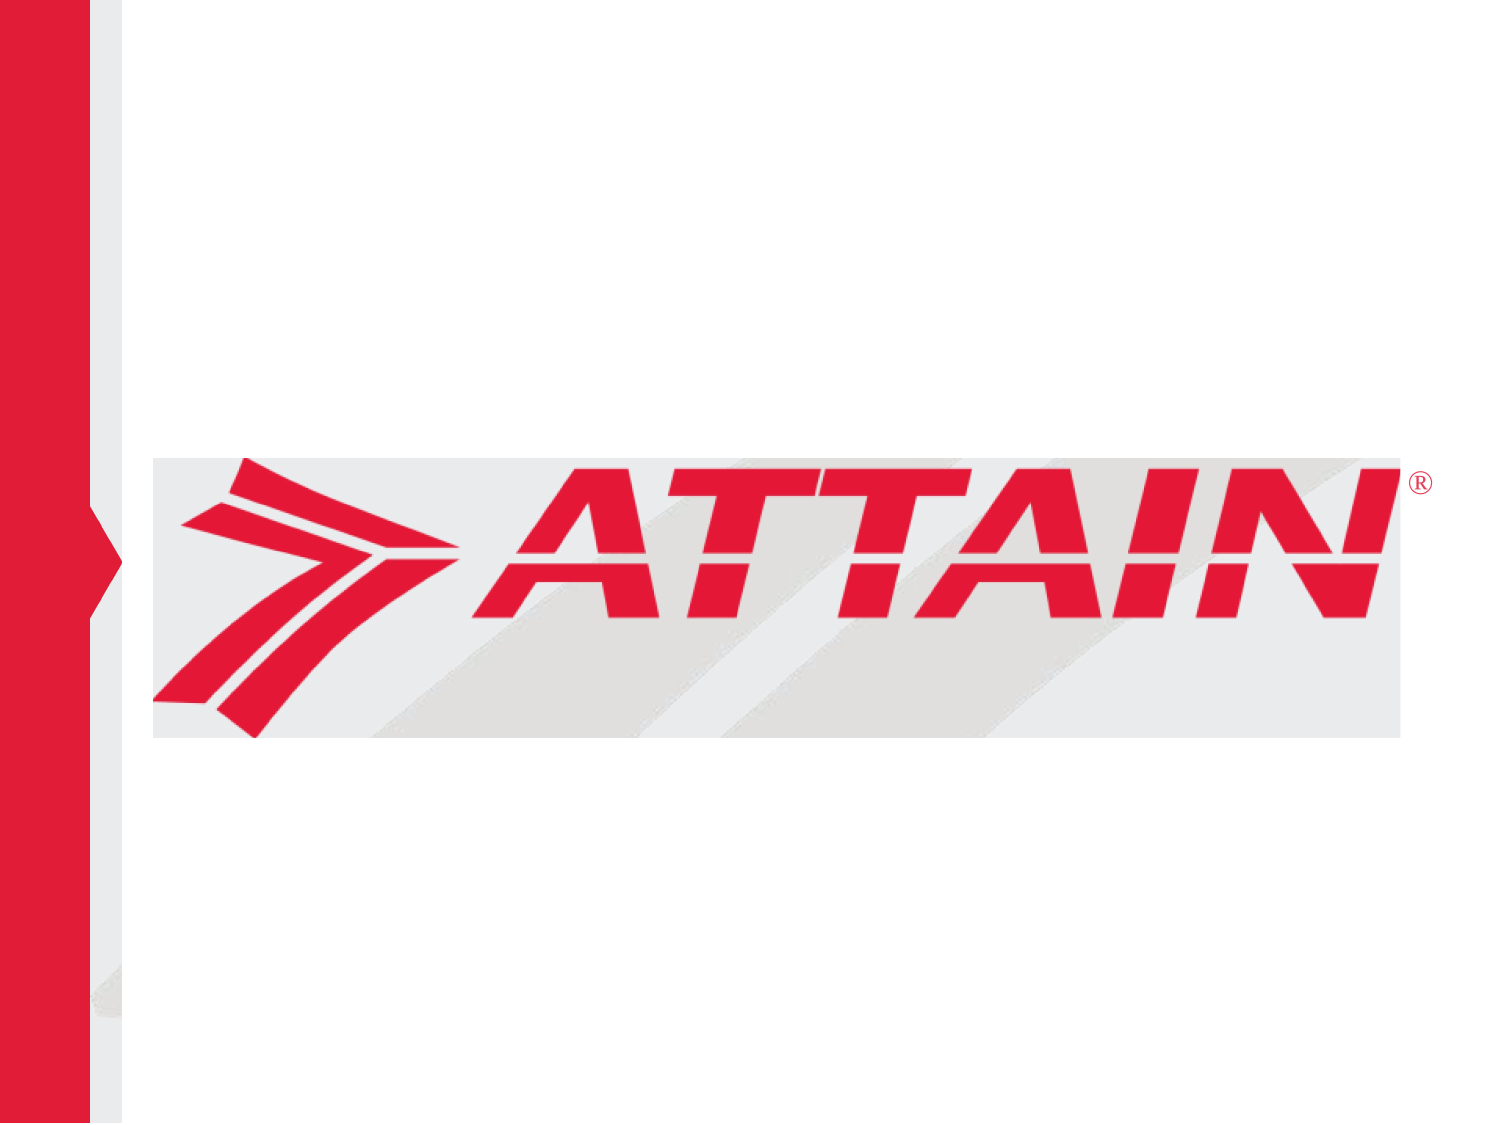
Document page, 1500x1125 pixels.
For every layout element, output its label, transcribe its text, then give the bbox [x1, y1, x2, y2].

text_box [0, 0, 122, 1123]
text_box ® [1405, 459, 1437, 503]
text_box [153, 458, 1401, 738]
